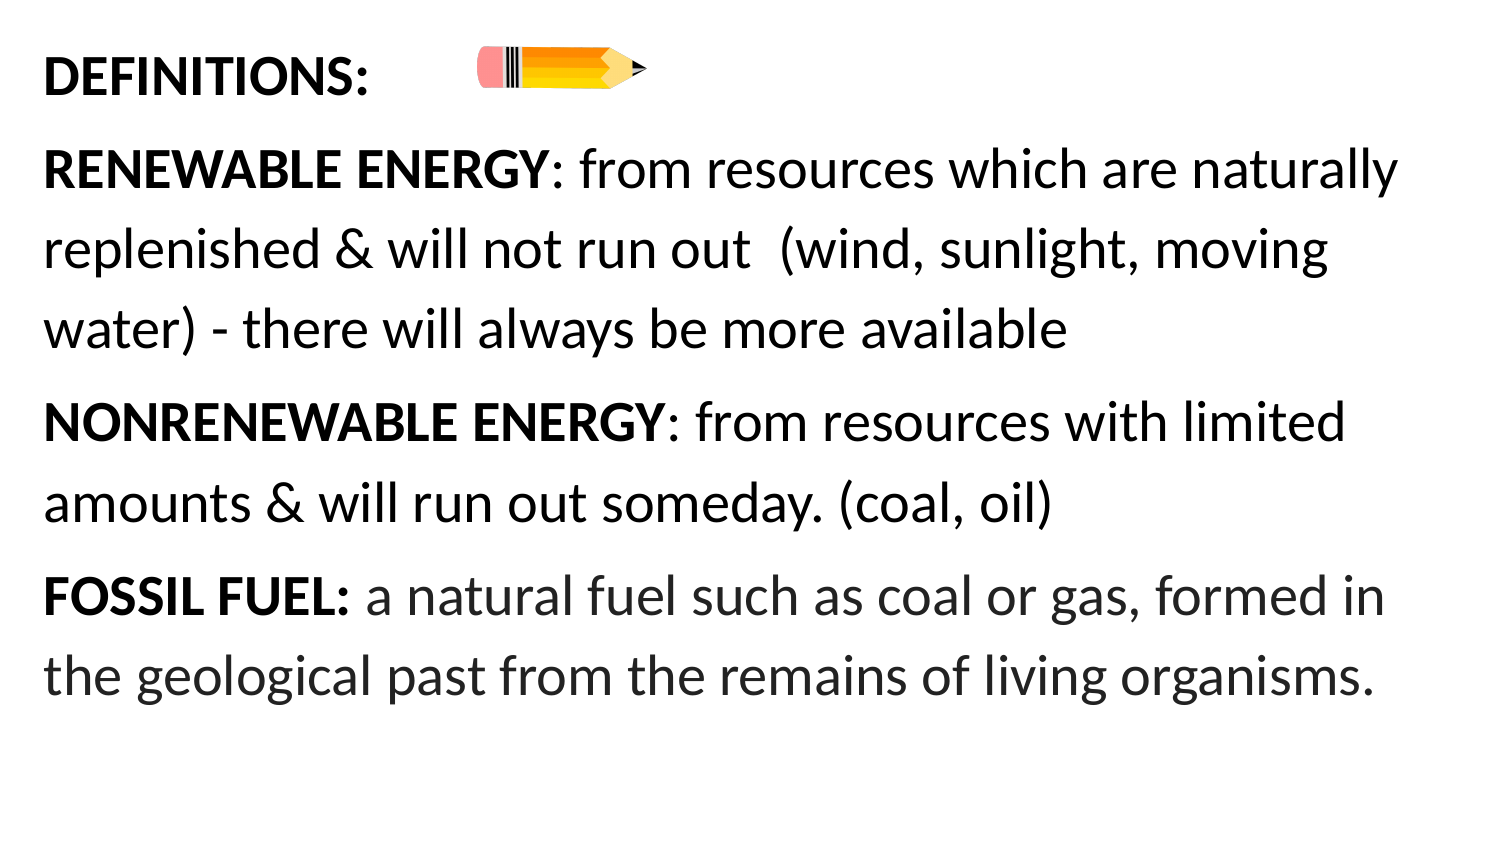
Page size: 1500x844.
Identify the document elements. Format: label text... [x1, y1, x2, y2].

picture [477, 25, 647, 111]
list DEFINITIONS: RENEWABLE ENERGY: from resources which are naturally replenished & will not run out (wind, sunlight, moving water) - there will always be more available NONRENEWABLE ENERGY: from resources with limited amounts & will run out someday. (coal, oil) FOSSIL FUEL: a natural fuel such as coal or gas, formed in the geological past from the remains of living organisms. [28, 11, 1427, 751]
